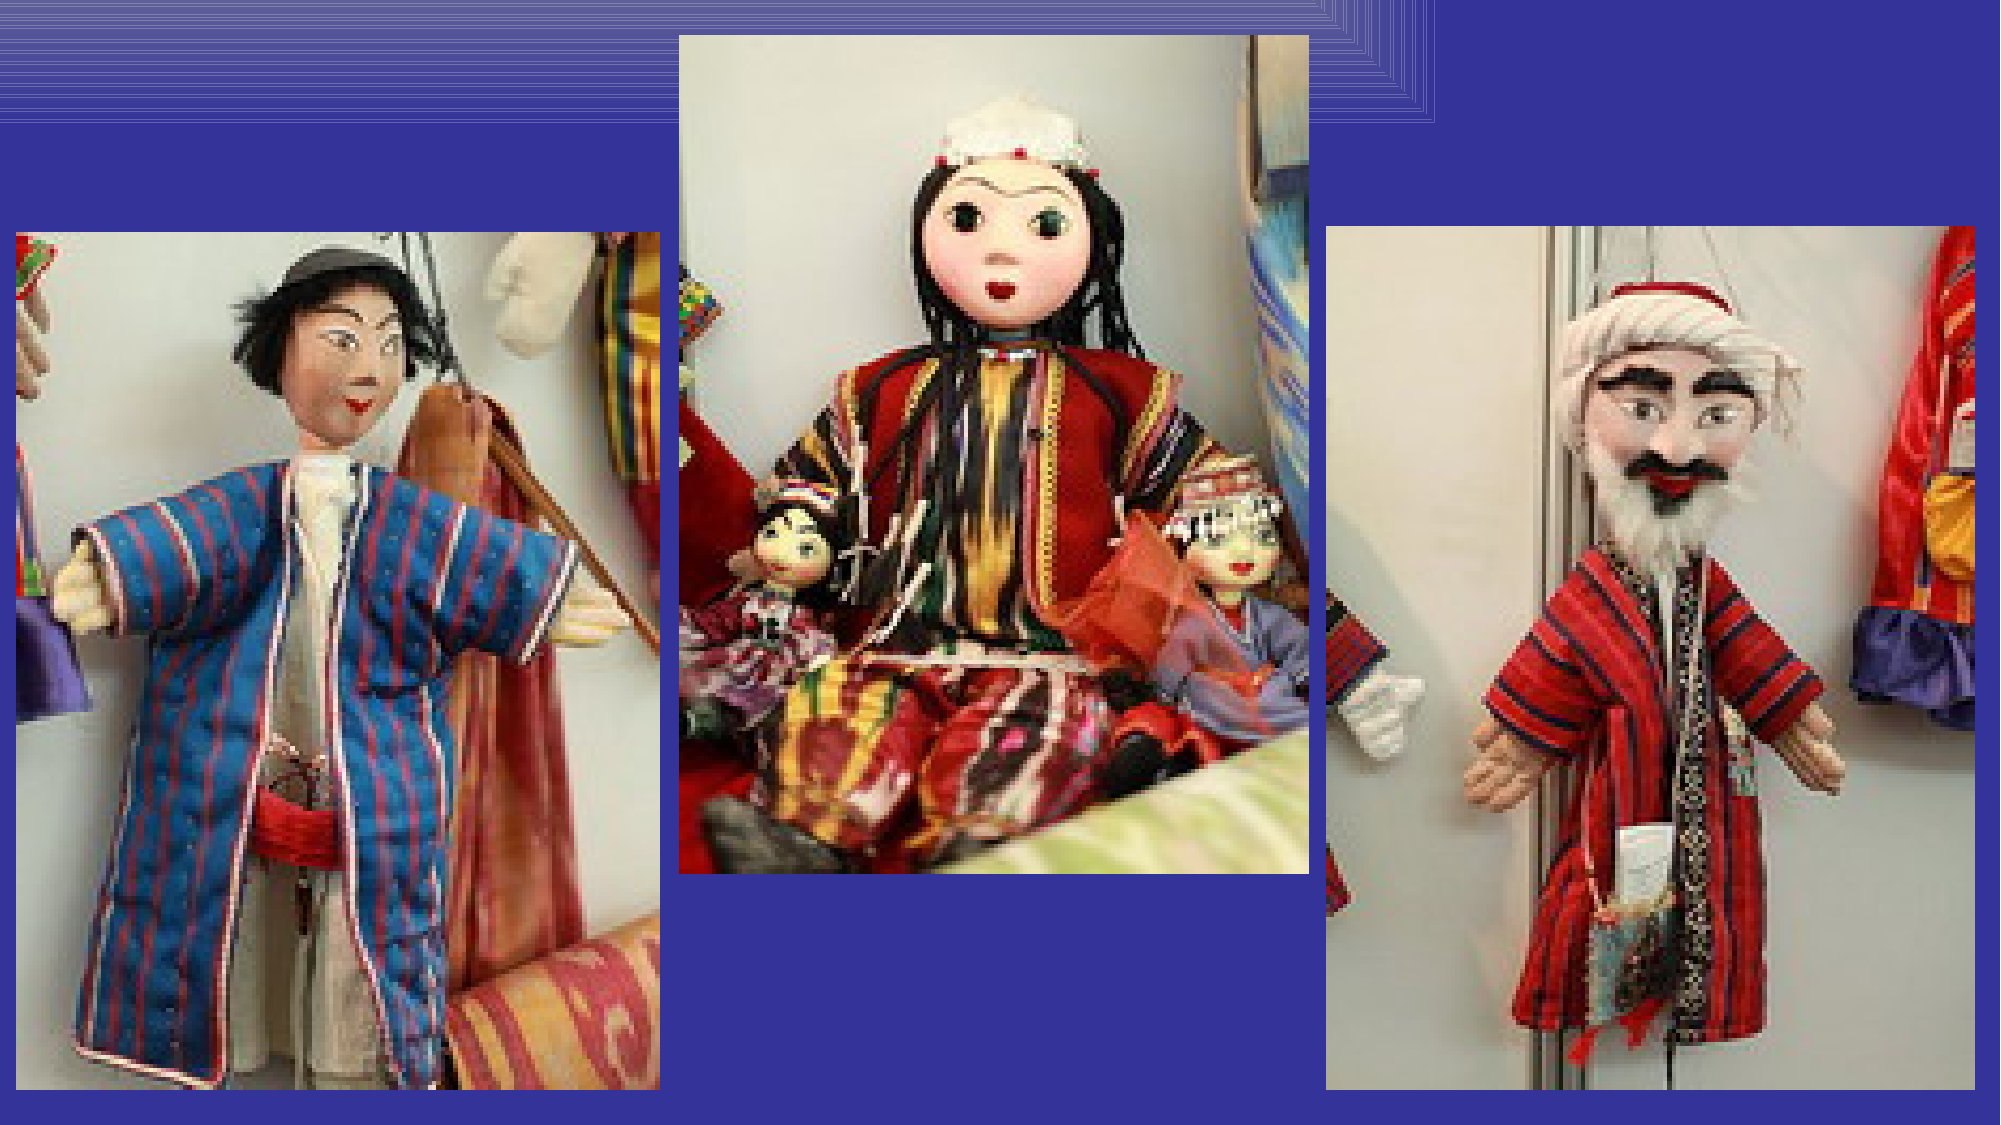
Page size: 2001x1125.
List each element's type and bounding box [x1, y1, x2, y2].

picture [679, 35, 1309, 874]
picture [1326, 226, 1975, 1090]
picture [16, 232, 660, 1090]
